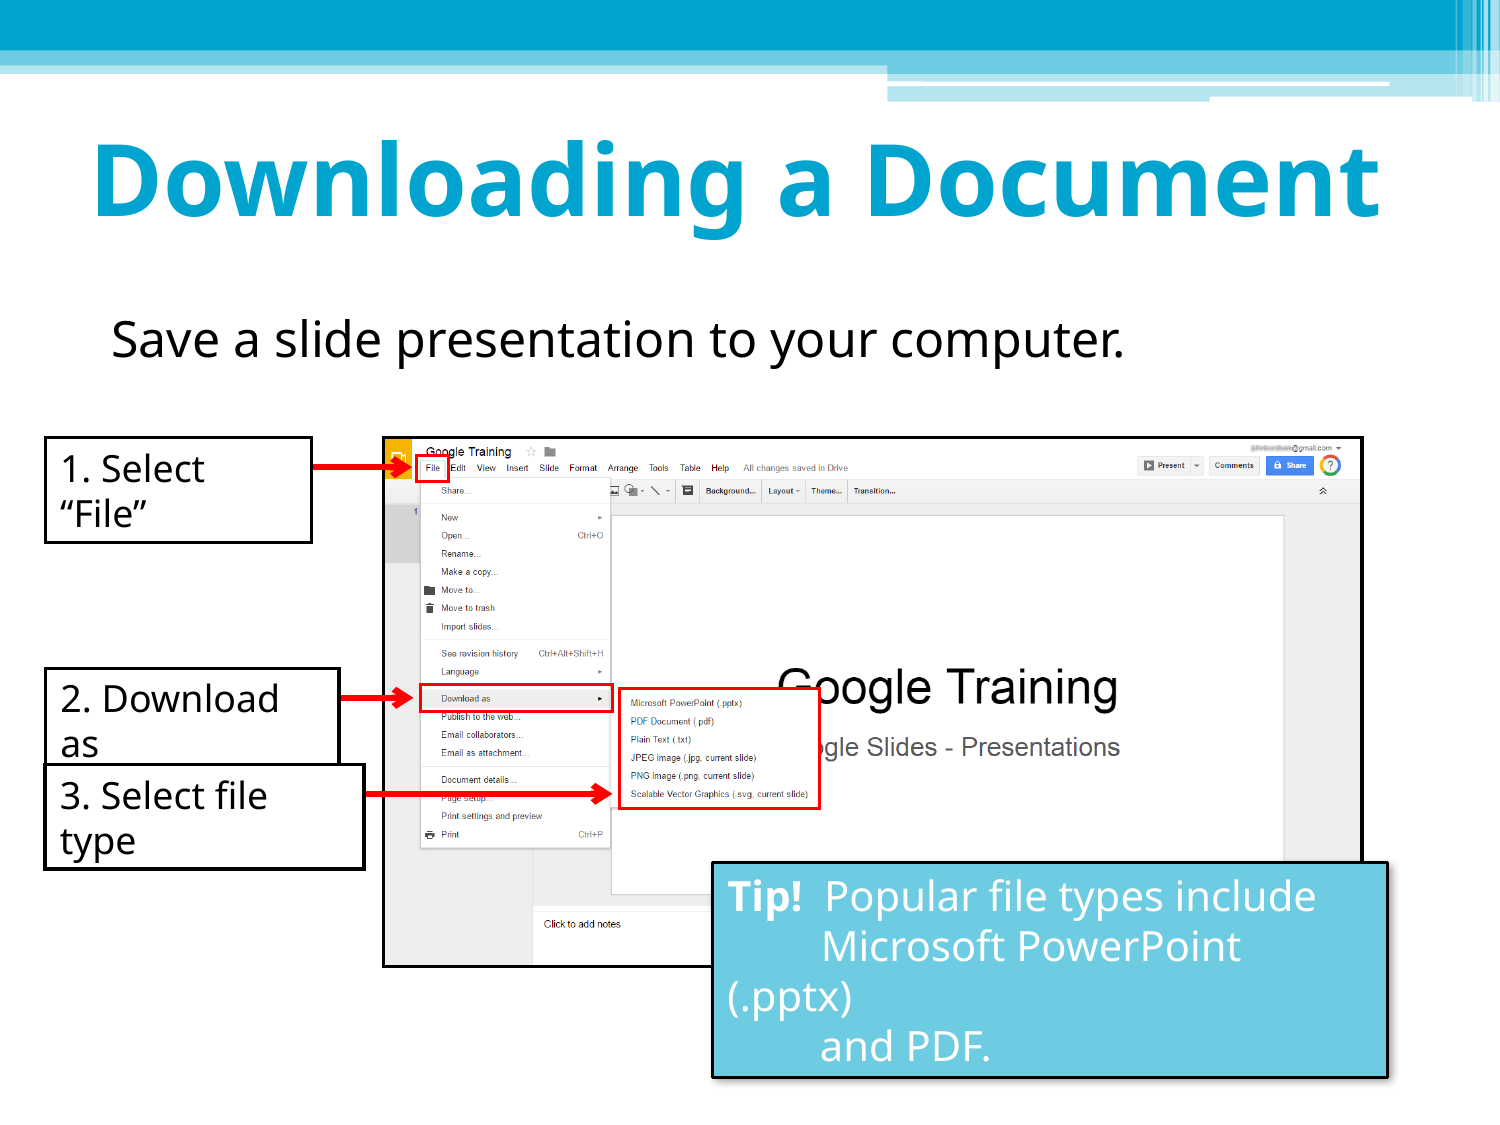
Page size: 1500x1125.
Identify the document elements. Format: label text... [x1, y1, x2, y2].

title Downloading a Document [75, 90, 1500, 263]
list Save a slide presentation to your computer. [75, 299, 1418, 925]
text_box 3. Select file type [45, 764, 365, 870]
text_box 1. Select “File” [45, 437, 312, 543]
text_box Tip! Popular file types include Microsoft PowerPoint (.pptx) and PDF. [712, 862, 1388, 1078]
text_box 2. Download as [45, 668, 340, 764]
picture [385, 438, 1361, 965]
